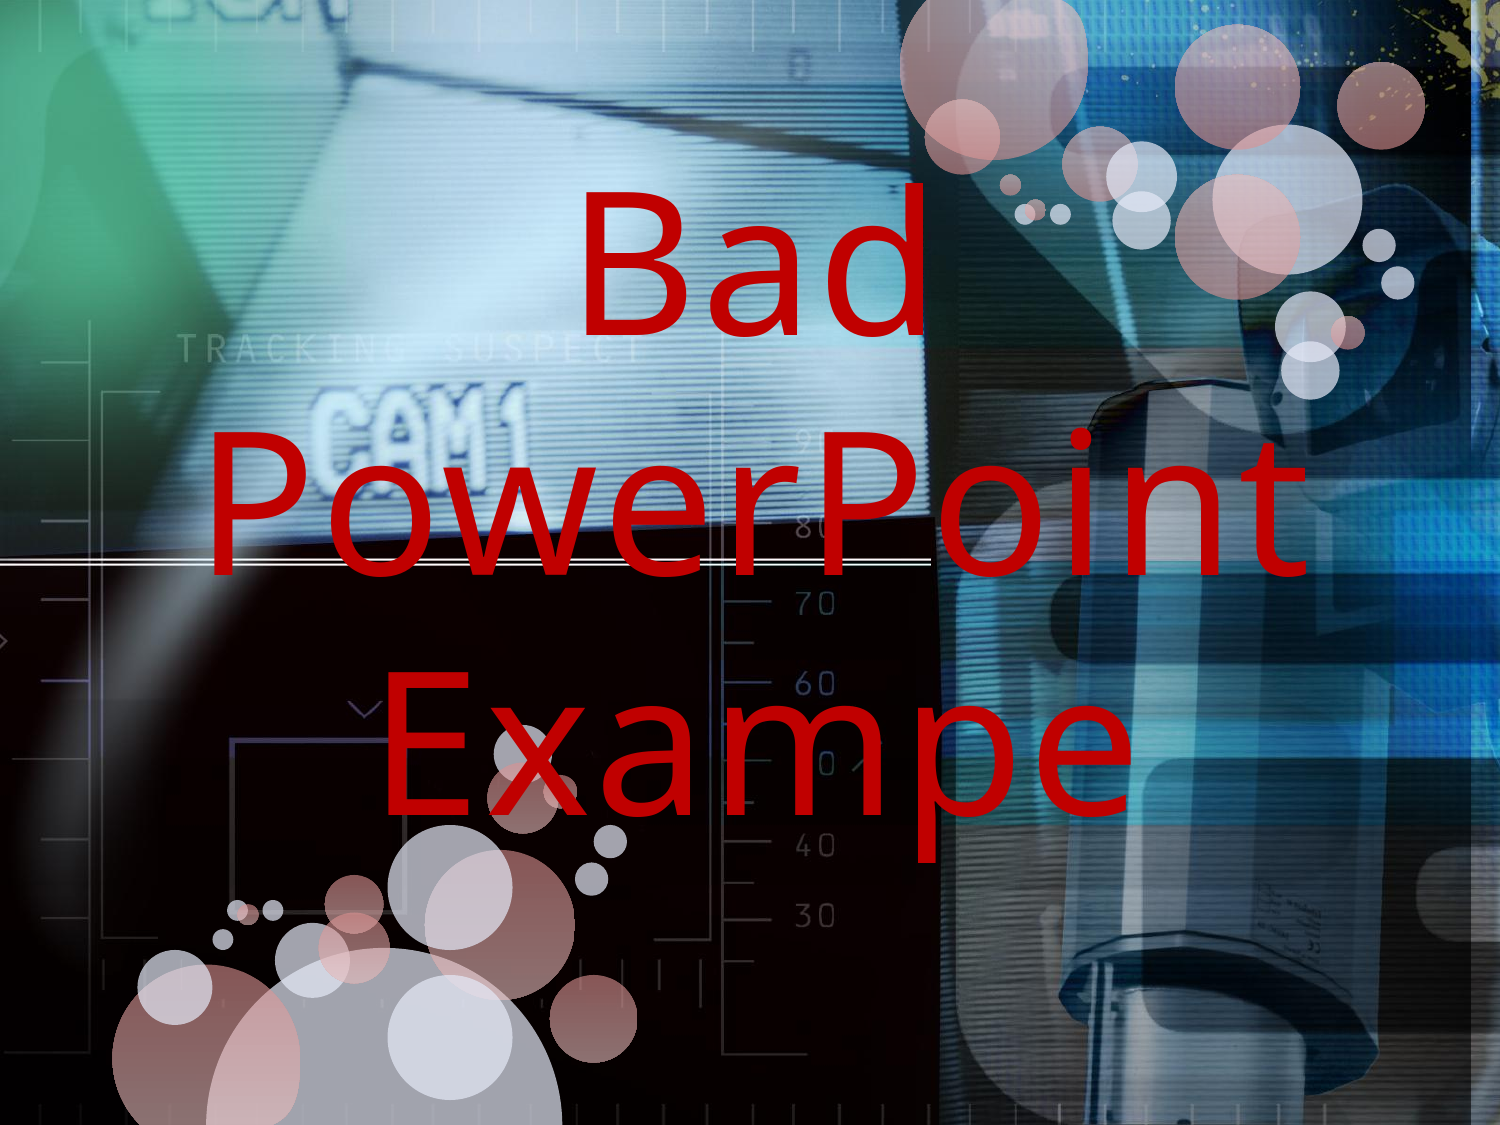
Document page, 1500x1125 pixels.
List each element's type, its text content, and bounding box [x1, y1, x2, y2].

picture [0, 0, 1500, 1125]
title Bad PowerPoint Exampe [174, 375, 1338, 617]
